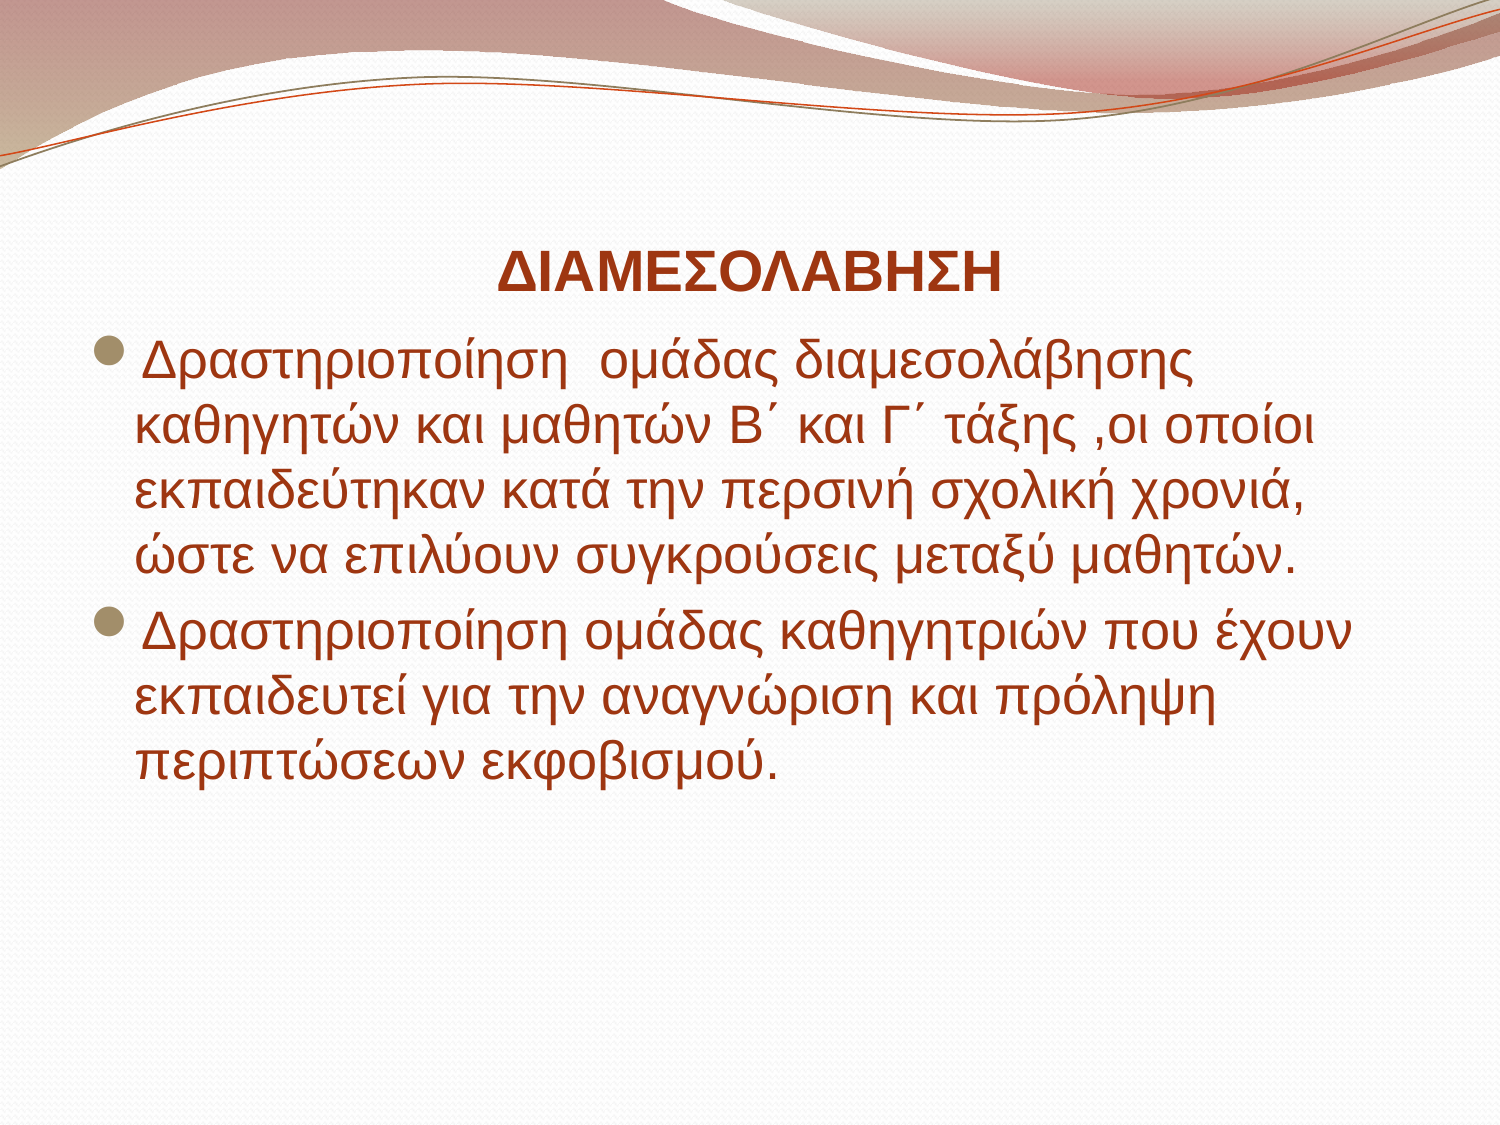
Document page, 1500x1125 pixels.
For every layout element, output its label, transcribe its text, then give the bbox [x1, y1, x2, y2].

title ΔΙΑΜΕΣΟΛΑΒΗΣΗ [75, 115, 1425, 303]
list Δραστηριοποίηση ομάδας διαμεσολάβησης καθηγητών και μαθητών Β΄ και Γ΄ τάξης ,οι οποίοι εκπαιδεύτηκαν κατά την περσινή σχολική χρονιά, ώστε να επιλύουν συγκρούσεις μεταξύ μαθητών. Δραστηριοποίηση ομάδας καθηγητριών που έχουν εκπαιδευτεί για την αναγνώριση και πρόληψη περιπτώσεων εκφοβισμού. [75, 317, 1425, 1038]
